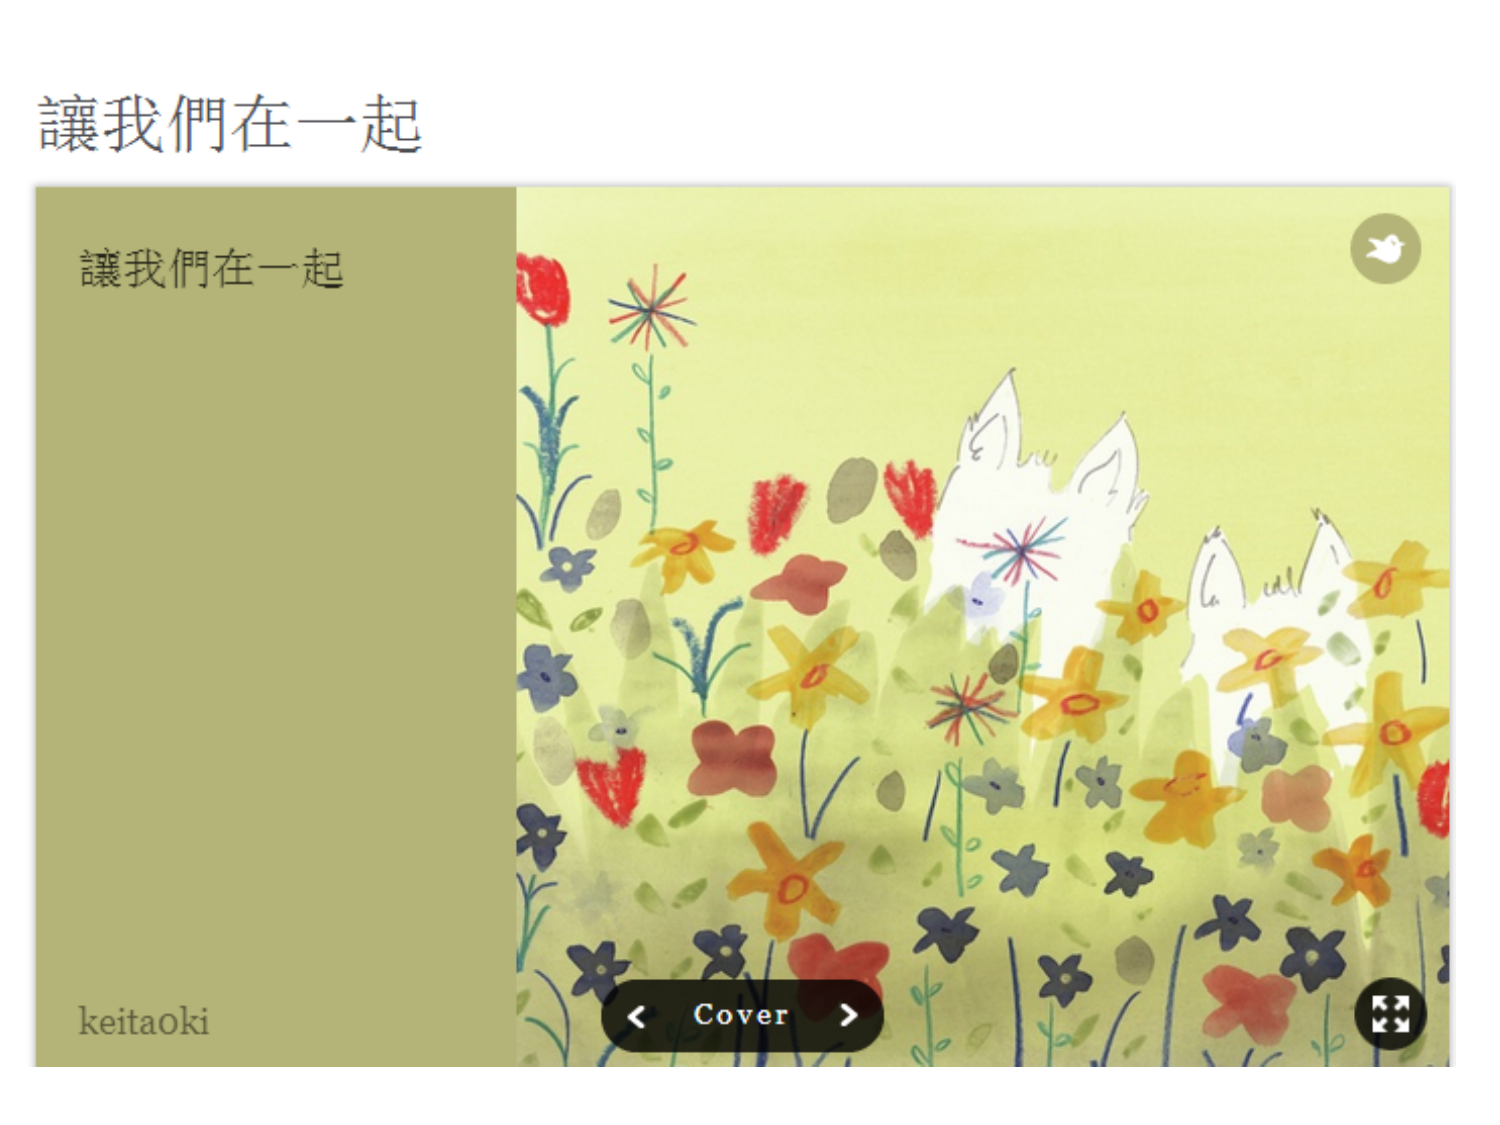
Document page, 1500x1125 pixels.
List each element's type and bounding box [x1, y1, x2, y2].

picture [0, 46, 1456, 1067]
